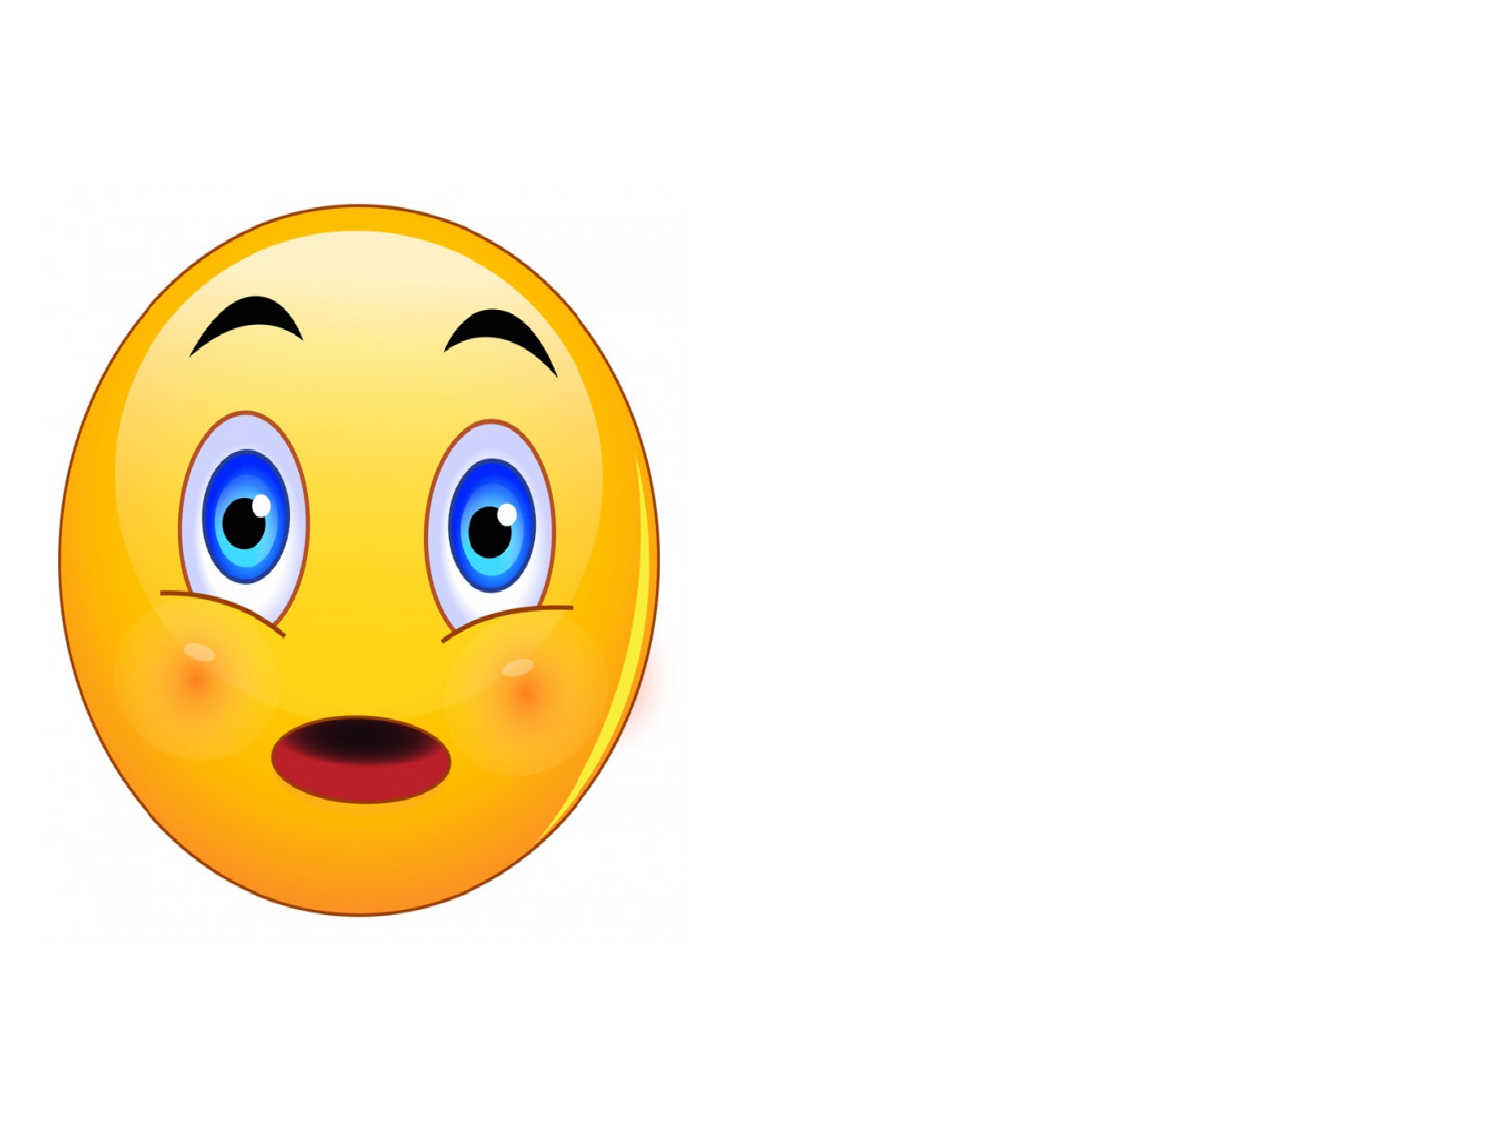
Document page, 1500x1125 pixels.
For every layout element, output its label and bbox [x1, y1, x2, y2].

picture [40, 188, 686, 941]
